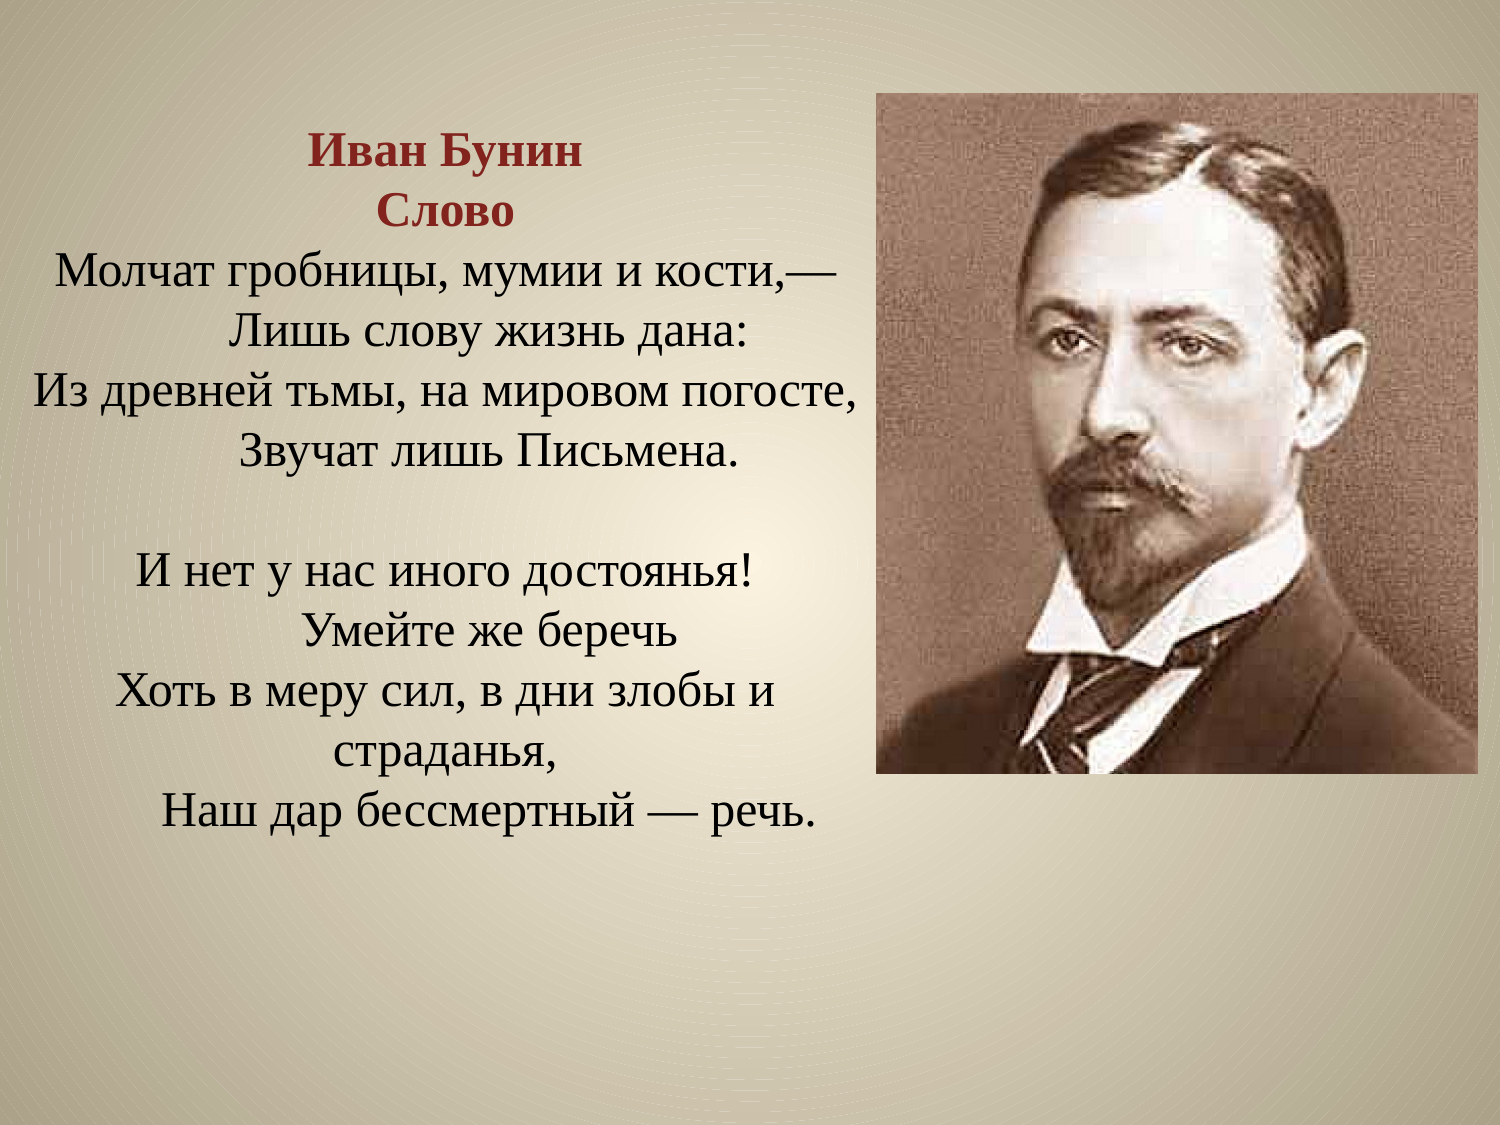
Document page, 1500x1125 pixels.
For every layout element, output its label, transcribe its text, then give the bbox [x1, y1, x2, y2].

picture [876, 93, 1478, 774]
text_box Иван Бунин Слово Молчат гробницы, мумии и кости,— Лишь слову жизнь дана: Из древней тьмы, на мировом погосте, Звучат лишь Письмена. И нет у нас иного достоянья! Умейте же беречь Хоть в меру сил, в дни злобы и страданья, Наш дар бессмертный — речь. [0, 109, 891, 890]
